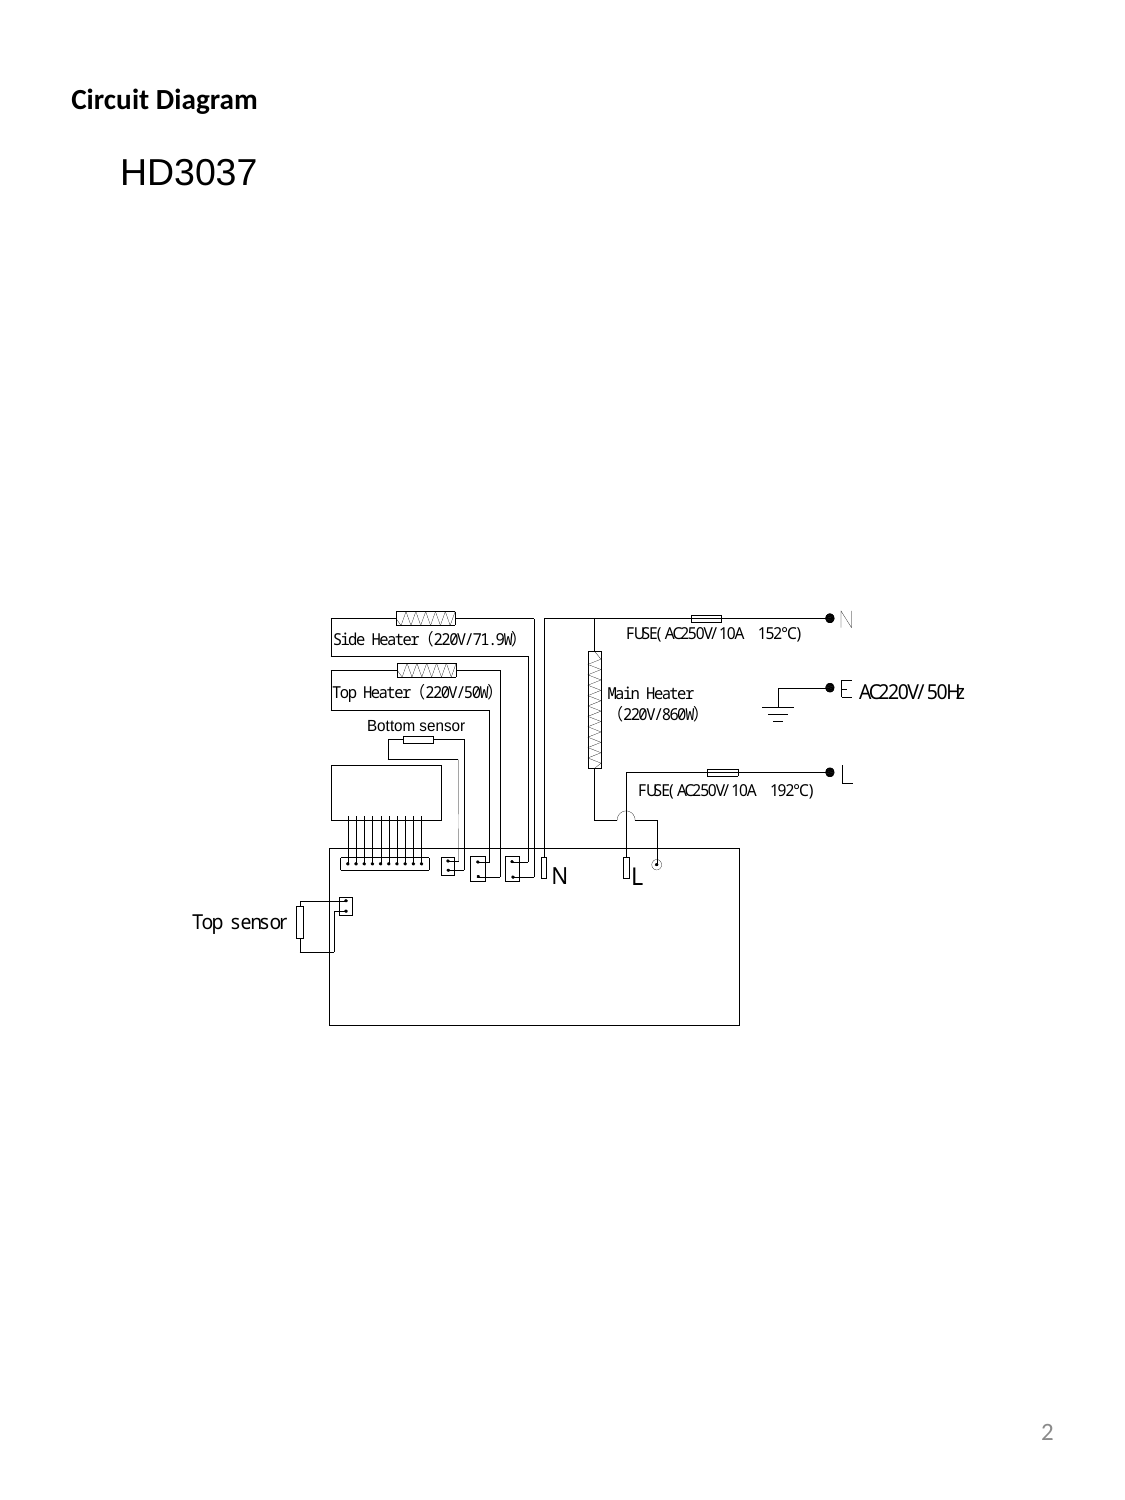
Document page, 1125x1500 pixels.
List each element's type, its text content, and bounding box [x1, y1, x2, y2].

text_box HD3037 [105, 140, 504, 201]
picture [39, 503, 1125, 1114]
slide_number 2 [806, 1390, 1069, 1471]
title Circuit Diagram [56, 59, 1069, 136]
